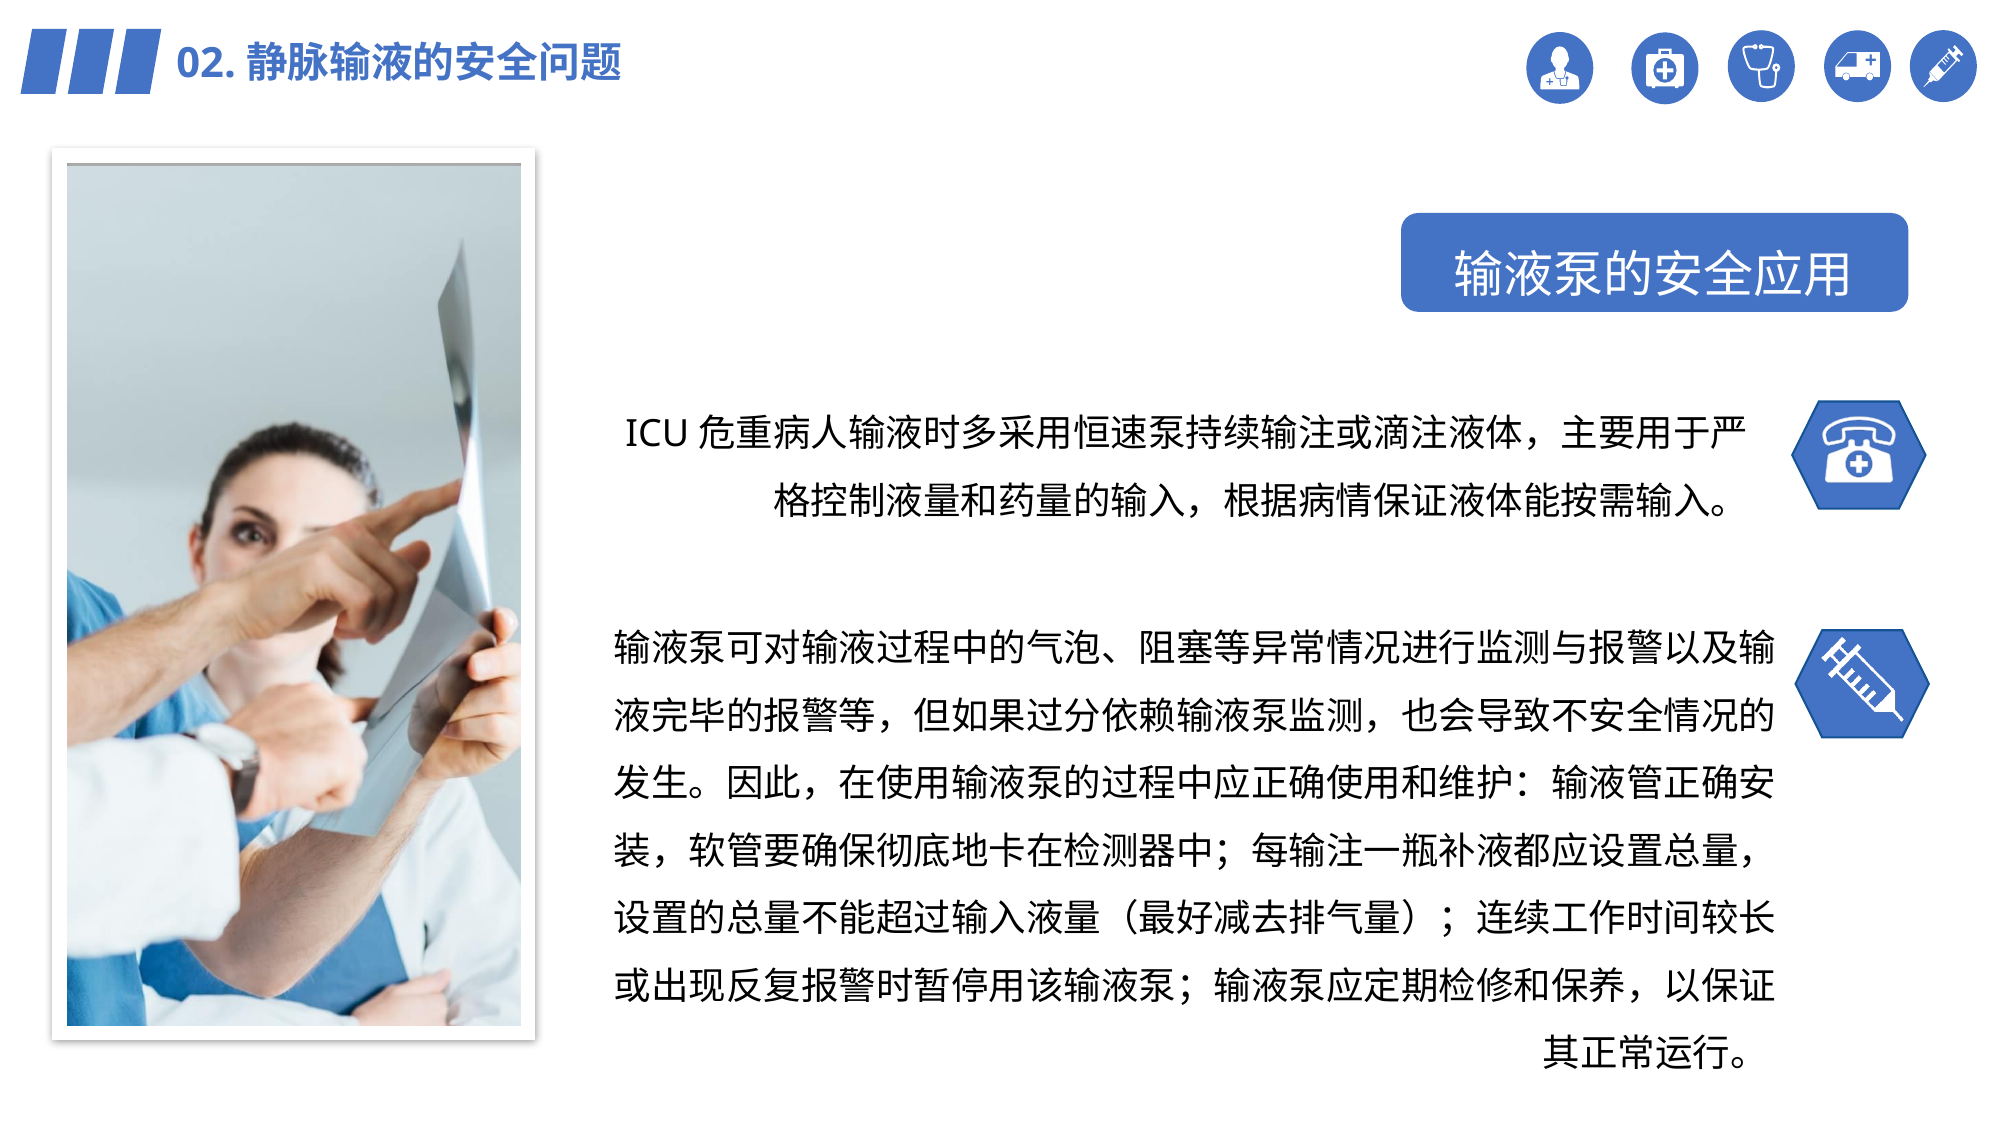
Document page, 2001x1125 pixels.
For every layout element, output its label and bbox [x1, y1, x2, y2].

text_box [20, 28, 703, 94]
picture [66, 163, 521, 1026]
text_box [568, 379, 1926, 531]
text_box [1402, 204, 1908, 311]
text_box [545, 594, 1929, 1087]
